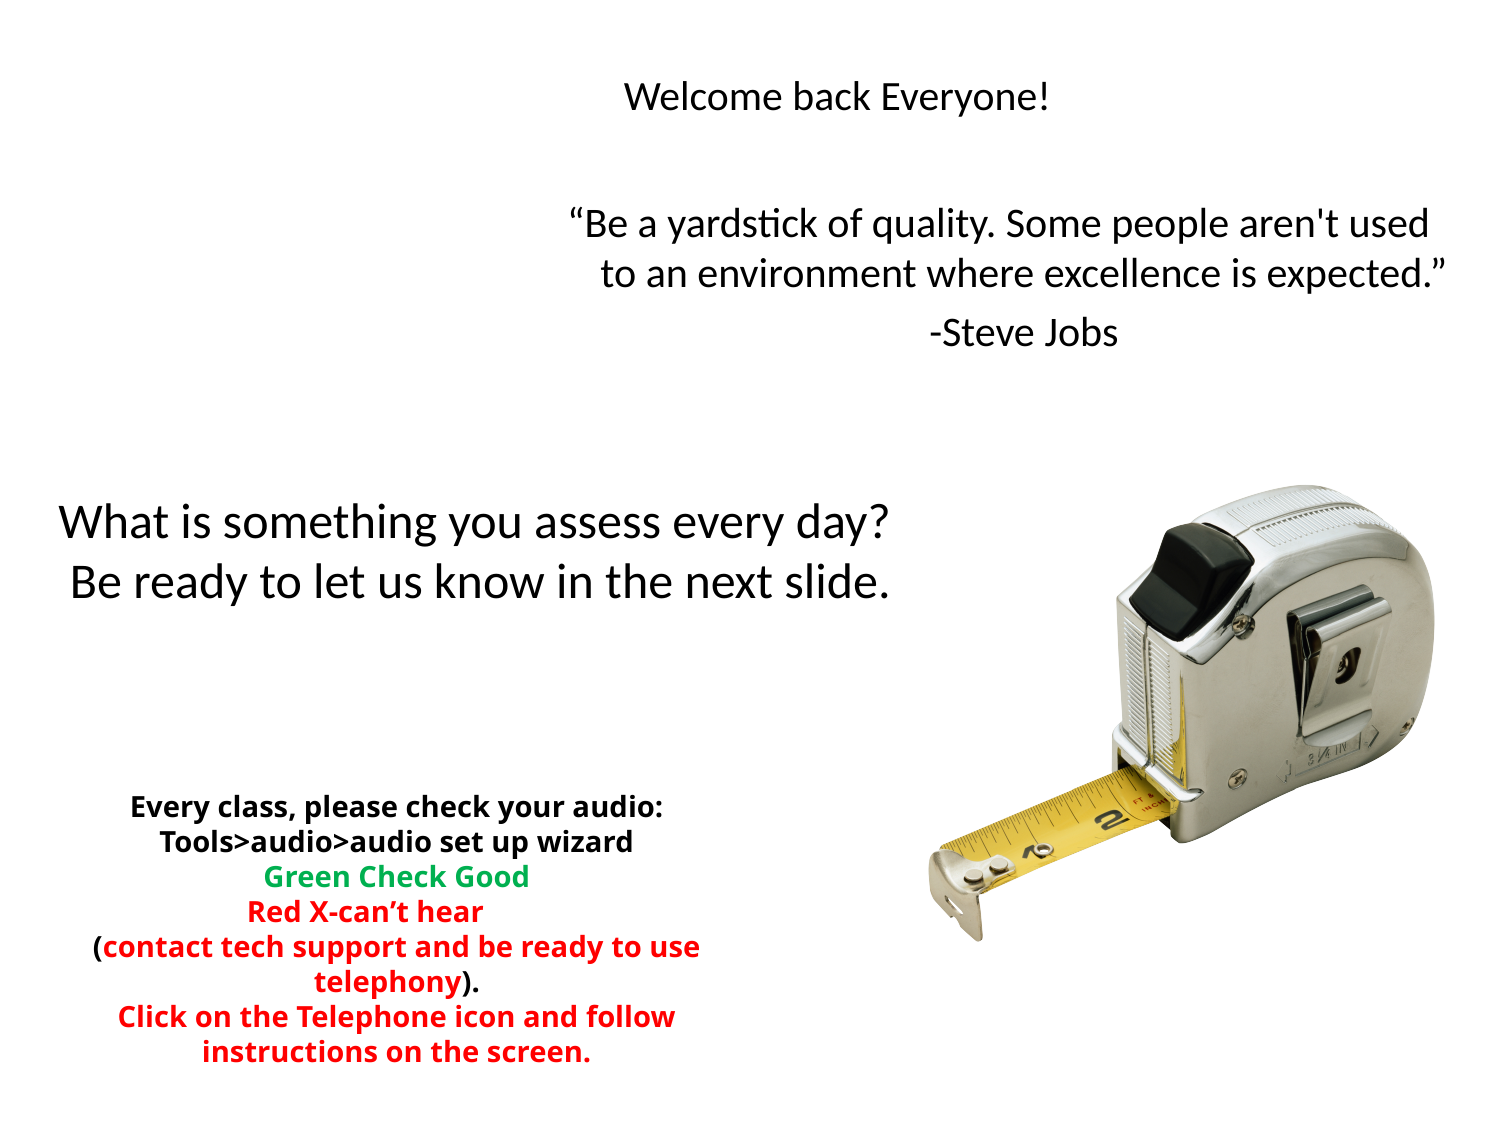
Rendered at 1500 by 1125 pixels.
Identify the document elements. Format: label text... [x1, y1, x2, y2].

text_box What is something you assess every day? Be ready to let us know in the next slide. [35, 480, 923, 616]
list “Be a yardstick of quality. Some people aren't used to an environment where excellence is expected.” -Steve Jobs [532, 187, 1465, 409]
text_box Every class, please check your audio: Tools>audio>audio set up wizard Green Check Good Red X-can’t hear (contact tech support and be ready to use telephony). Click on the Telephone icon and follow instructions on the screen. [26, 780, 768, 1076]
title Welcome back Everyone! [162, 0, 1500, 188]
picture [925, 480, 1438, 944]
